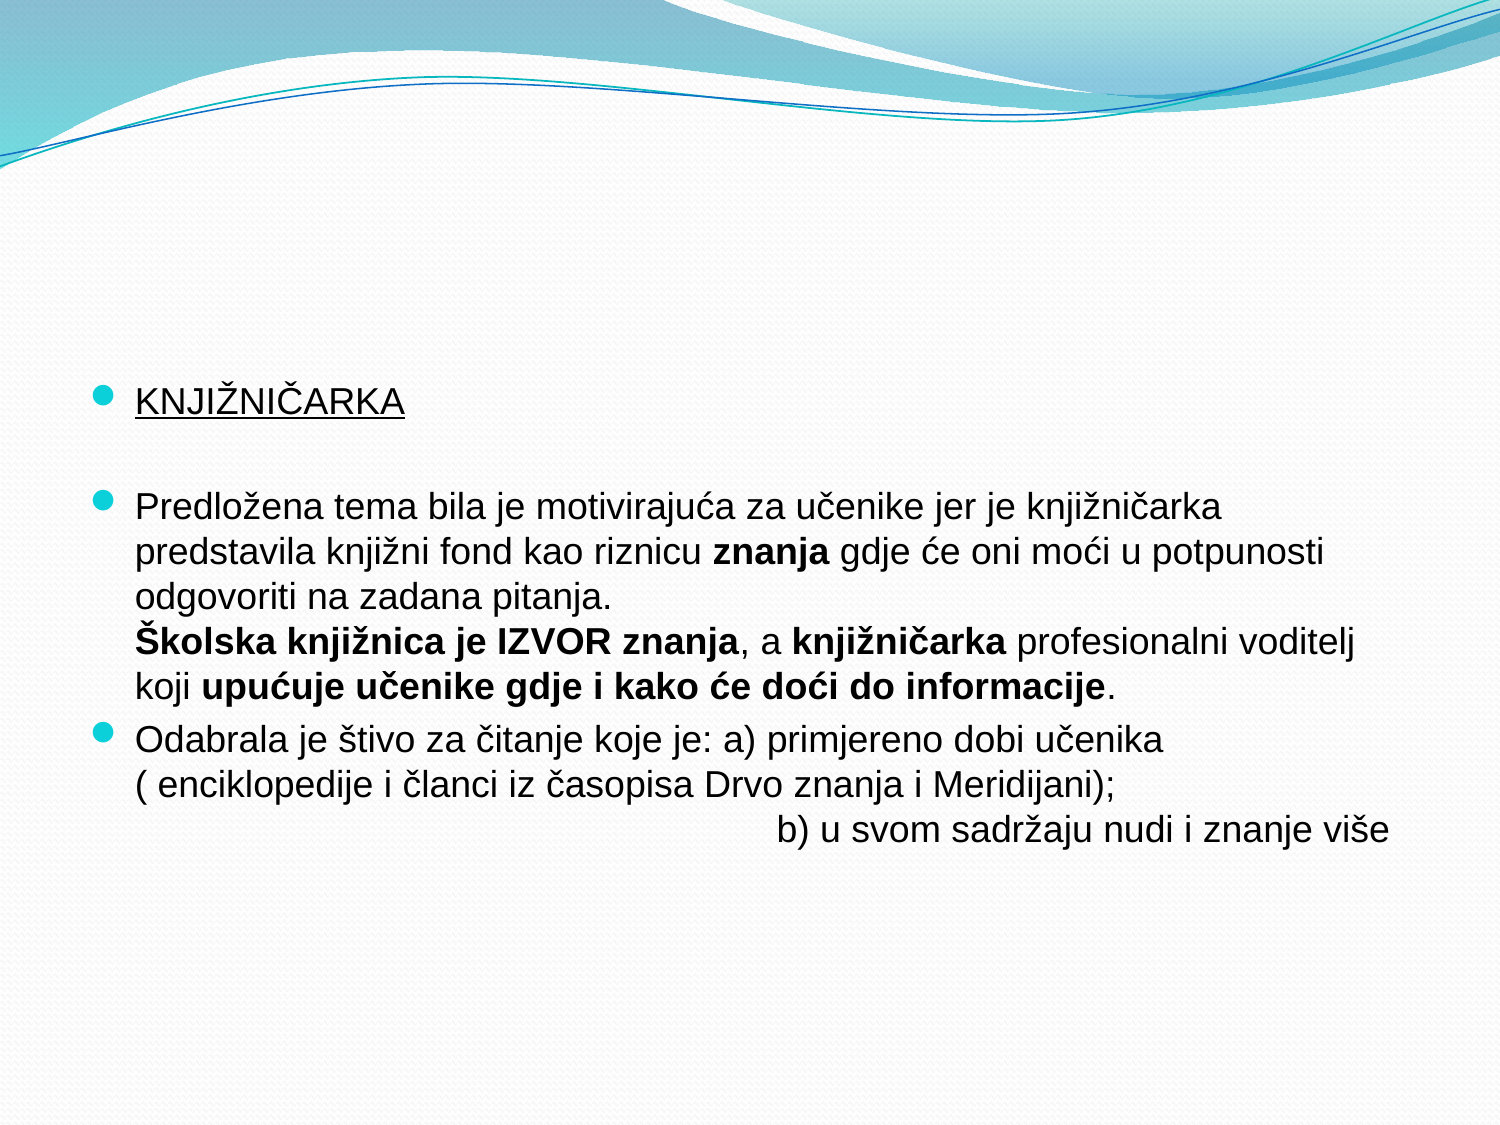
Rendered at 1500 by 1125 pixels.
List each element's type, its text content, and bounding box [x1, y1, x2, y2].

list KNJIŽNIČARKA Predložena tema bila je motivirajuća za učenike jer je knjižničarka predstavila knjižni fond kao riznicu znanja gdje će oni moći u potpunosti odgovoriti na zadana pitanja. Školska knjižnica je IZVOR znanja, a knjižničarka profesionalni voditelj koji upućuje učenike gdje i kako će doći do informacije. Odabrala je štivo za čitanje koje je: a) primjereno dobi učenika ( enciklopedije i članci iz časopisa Drvo znanja i Meridijani); b) u svom sadržaju nudi i znanje više [75, 317, 1425, 1038]
